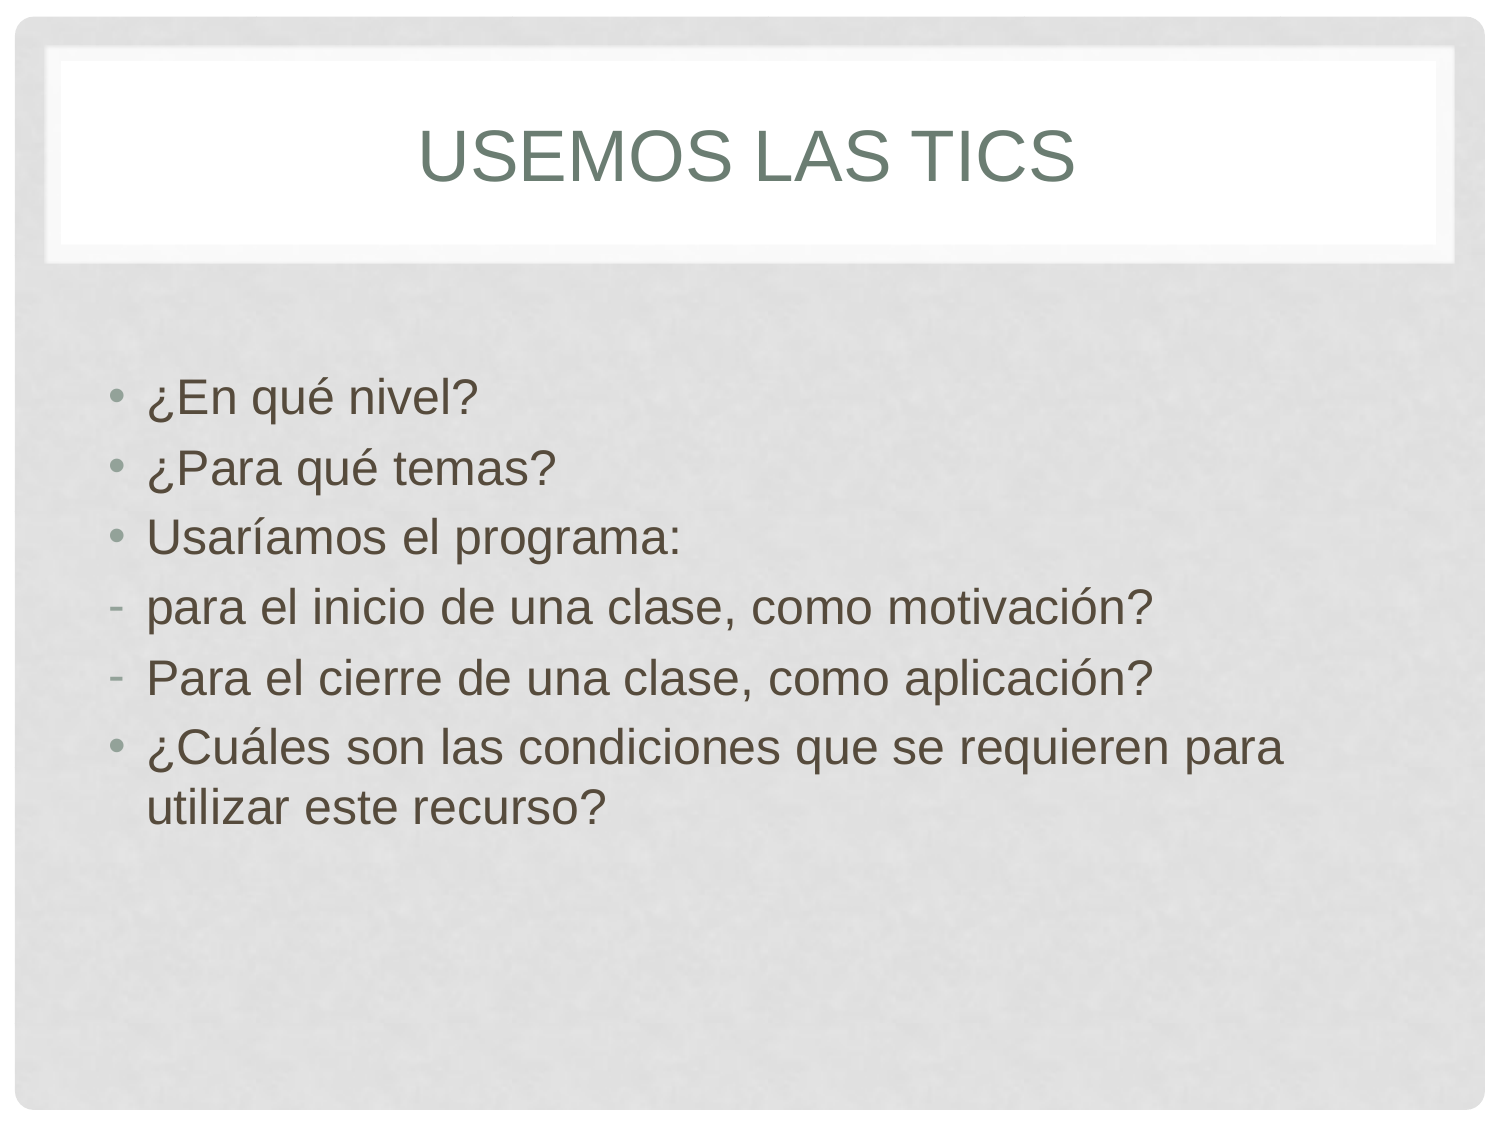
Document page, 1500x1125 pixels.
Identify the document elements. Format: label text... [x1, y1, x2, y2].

title Usemos las TICS [69, 66, 1425, 238]
list ¿En qué nivel? ¿Para qué temas? Usaríamos el programa: para el inicio de una clase, como motivación? Para el cierre de una clase, como aplicación? ¿Cuáles son las condiciones que se requieren para utilizar este recurso? [75, 287, 1425, 1005]
